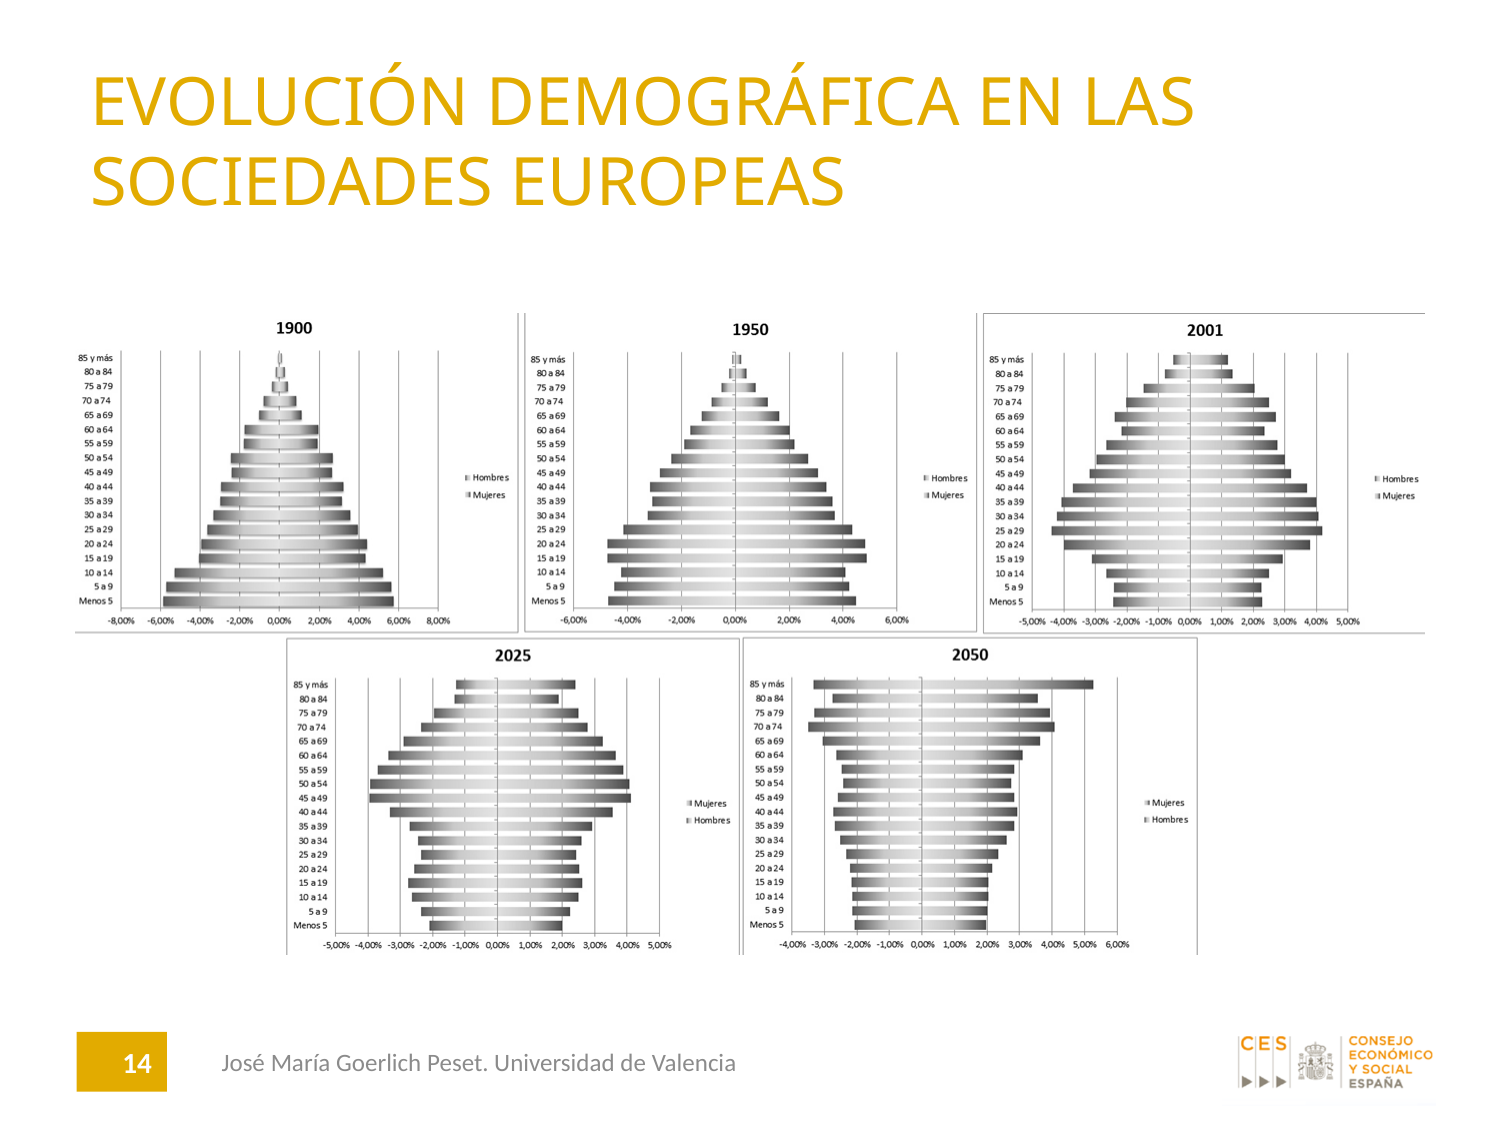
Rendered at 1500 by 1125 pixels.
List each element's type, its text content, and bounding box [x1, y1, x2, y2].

title evolución demográfica en las sociedades europeas [75, 45, 1425, 233]
slide_number 14 [76, 1031, 167, 1092]
picture [1222, 1017, 1436, 1106]
footer José María Goerlich Peset. Universidad de Valencia [206, 1031, 1211, 1092]
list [74, 312, 1426, 955]
